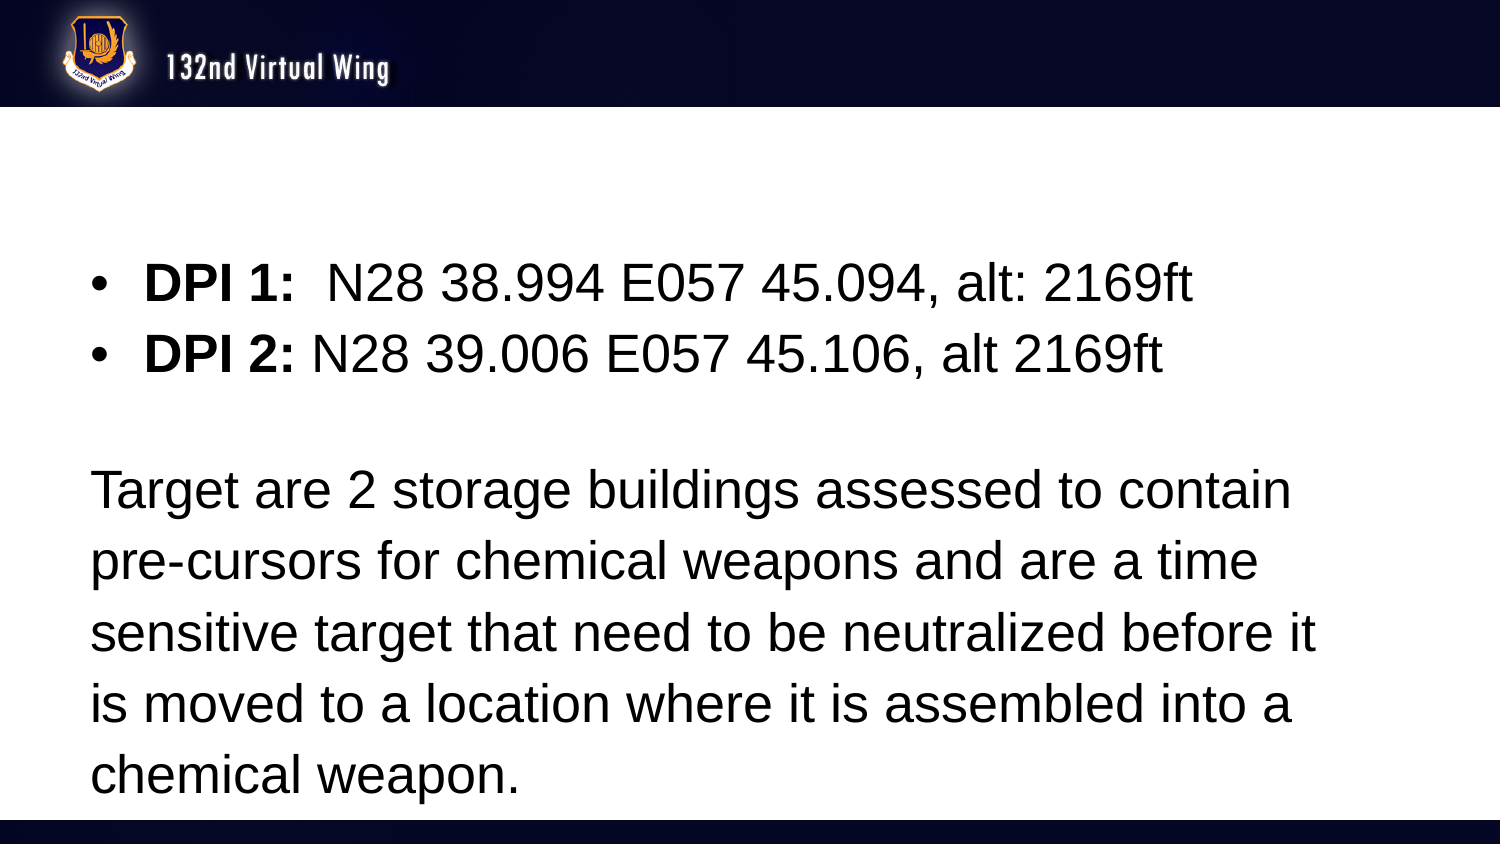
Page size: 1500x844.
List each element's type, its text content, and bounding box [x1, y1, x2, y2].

picture [0, 0, 1500, 107]
list DPI 1: N28 38.994 E057 45.094, alt: 2169ft DPI 2: N28 39.006 E057 45.106, alt 2169ft Target are 2 storage buildings assessed to contain pre-cursors for chemical weapons and are a time sensitive target that need to be neutralized before it is moved to a location where it is assembled into a chemical weapon. [75, 244, 1425, 824]
picture [0, 820, 1500, 844]
